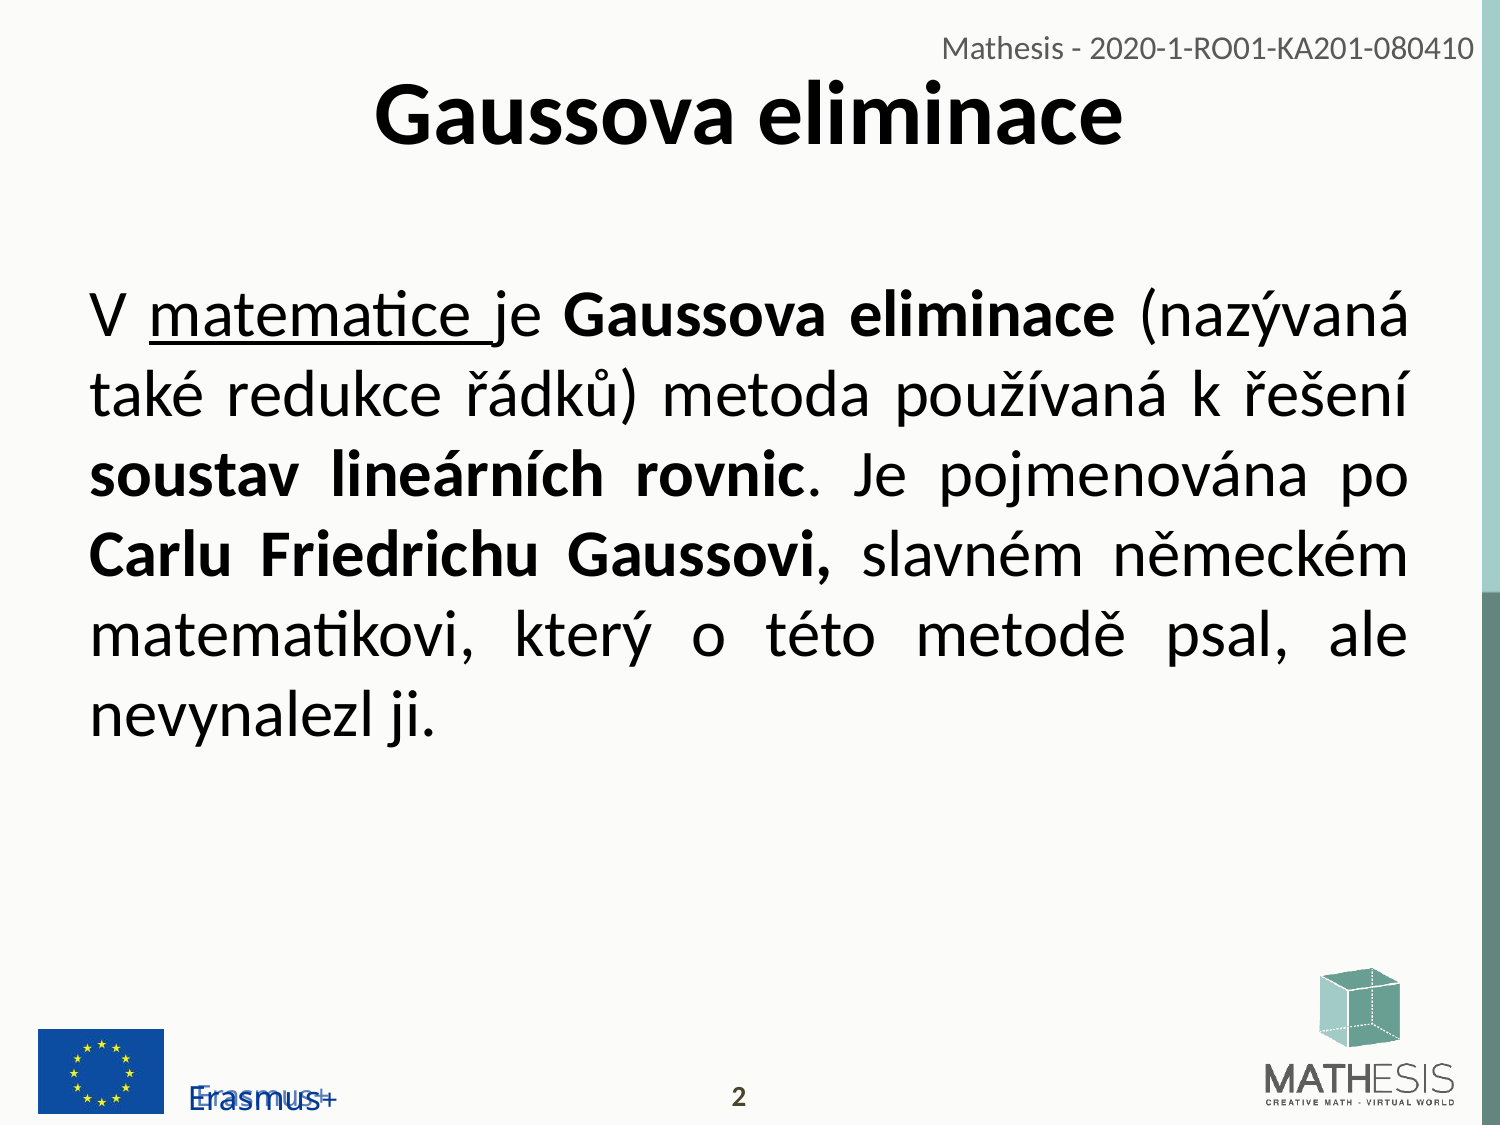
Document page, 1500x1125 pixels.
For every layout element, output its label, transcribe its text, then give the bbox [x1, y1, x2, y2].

picture [38, 1029, 164, 1114]
title Gaussova eliminace [75, 45, 1425, 233]
list V matematice je Gaussova eliminace (nazývaná také redukce řádků) metoda používaná k řešení soustav lineárních rovnic. Je pojmenována po Carlu Friedrichu Gaussovi, slavném německém matematikovi, který o této metodě psal, ale nevynalezl ji. [75, 262, 1425, 1005]
